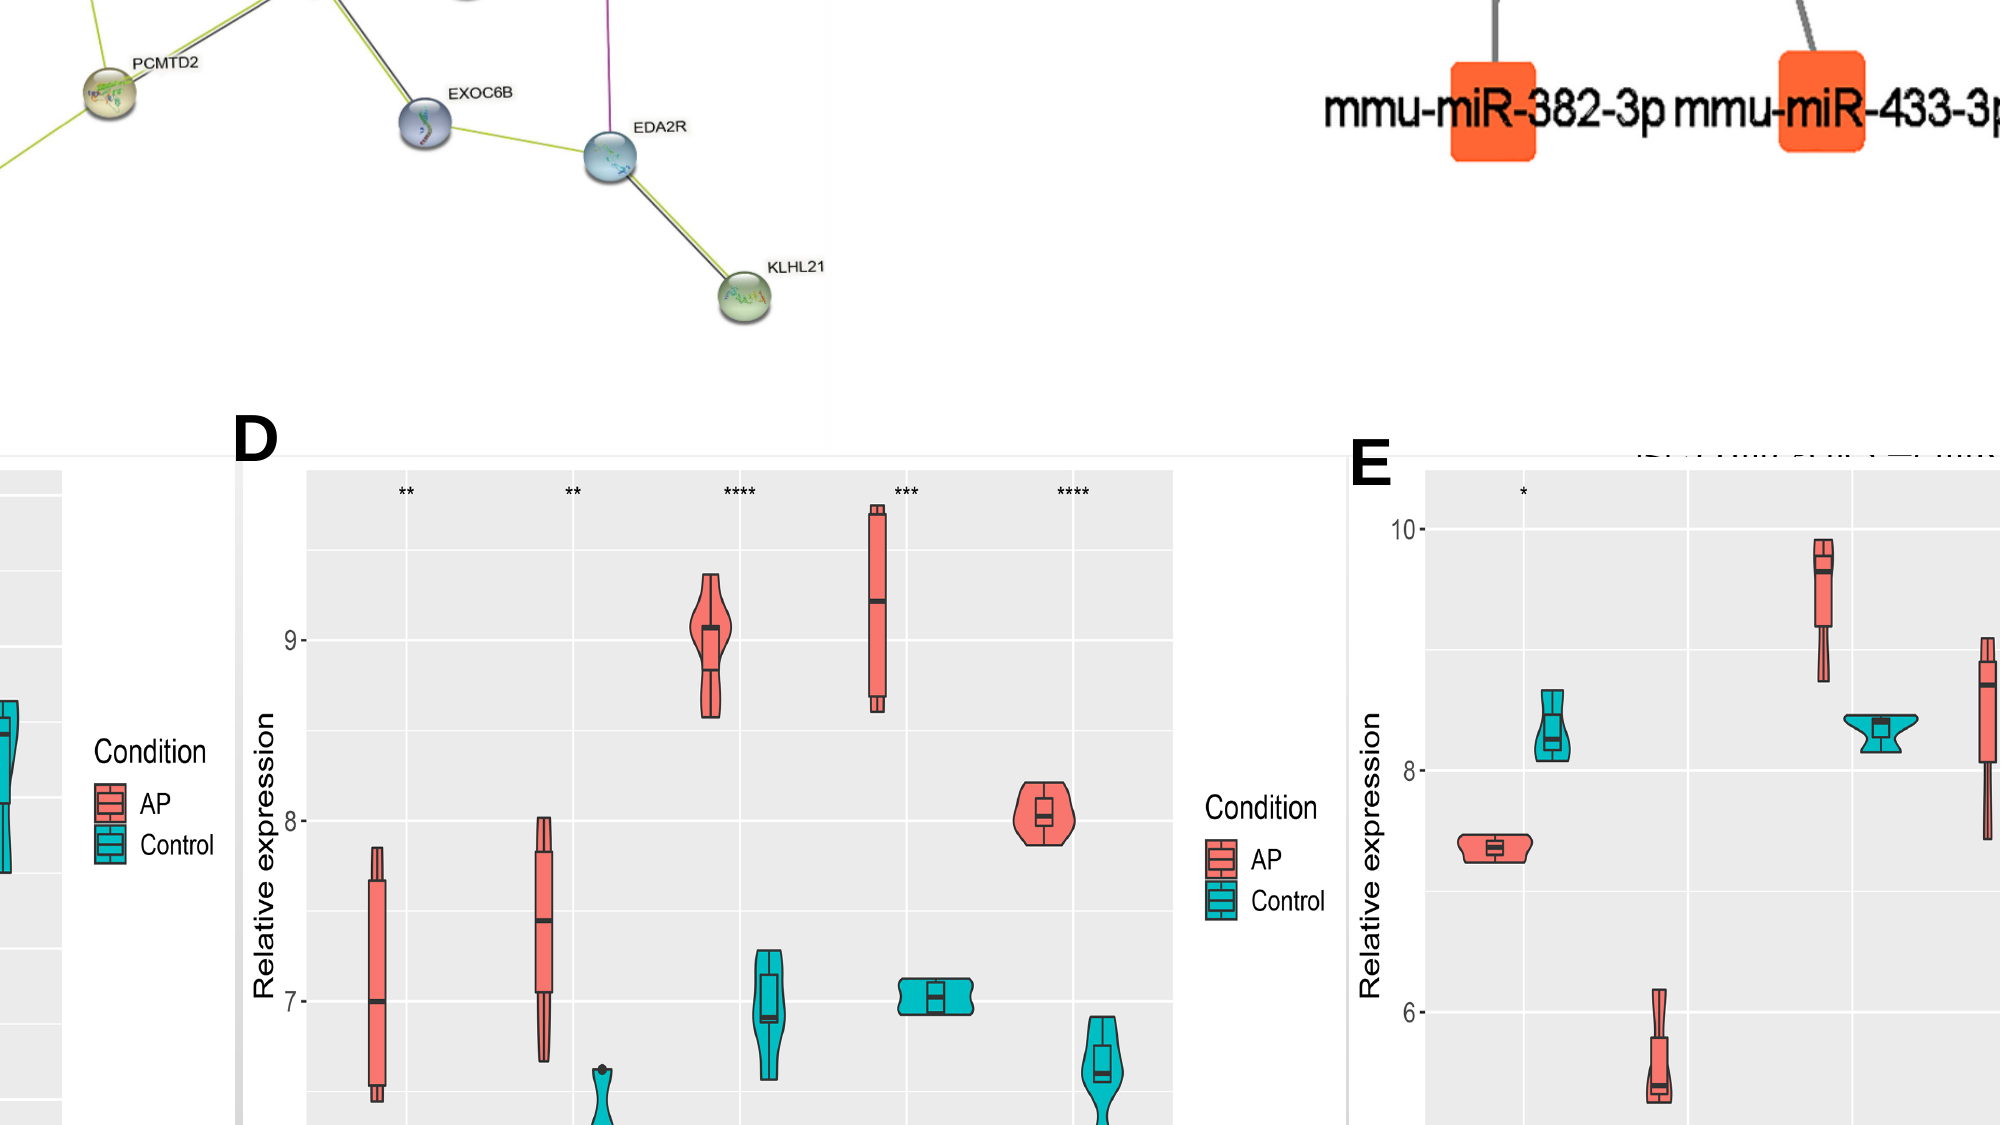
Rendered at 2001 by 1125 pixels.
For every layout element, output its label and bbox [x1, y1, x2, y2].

text_box [0, 0, 2000, 1125]
